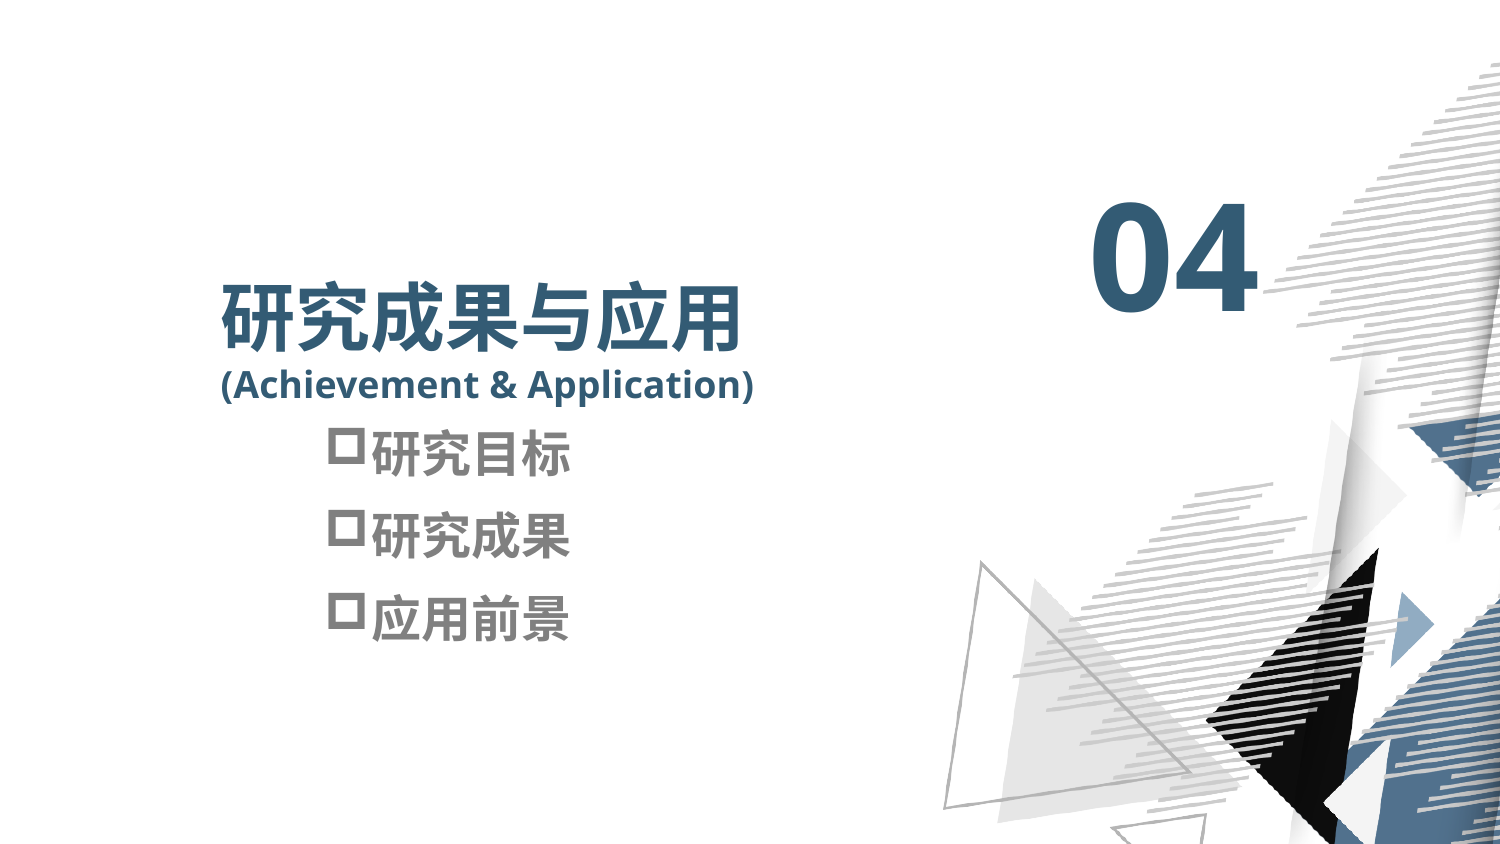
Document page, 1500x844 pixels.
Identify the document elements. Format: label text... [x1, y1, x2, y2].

picture [830, 26, 1500, 844]
text_box 研究成果与应用 (Achievement & Application) [205, 263, 789, 414]
text_box 研究成果 [309, 497, 662, 573]
text_box 应用前景 [309, 579, 621, 655]
text_box 04 [1037, 109, 1312, 210]
text_box 研究目标 [309, 414, 662, 490]
